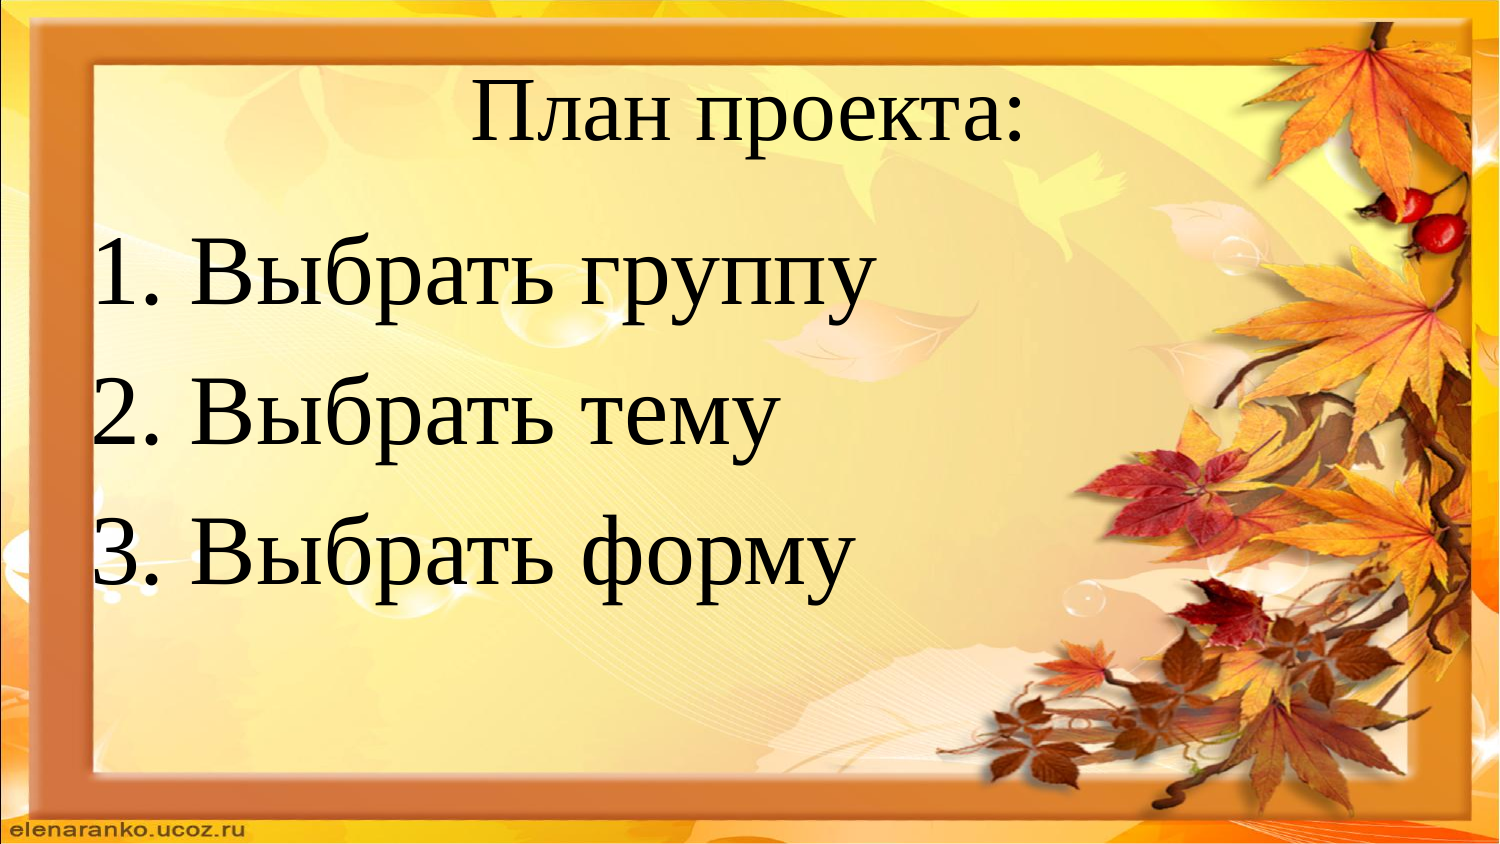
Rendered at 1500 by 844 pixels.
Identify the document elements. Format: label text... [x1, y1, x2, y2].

title План проекта: [74, 33, 1426, 175]
picture [0, 0, 1500, 844]
list Выбрать группу Выбрать тему Выбрать форму [74, 196, 1426, 754]
